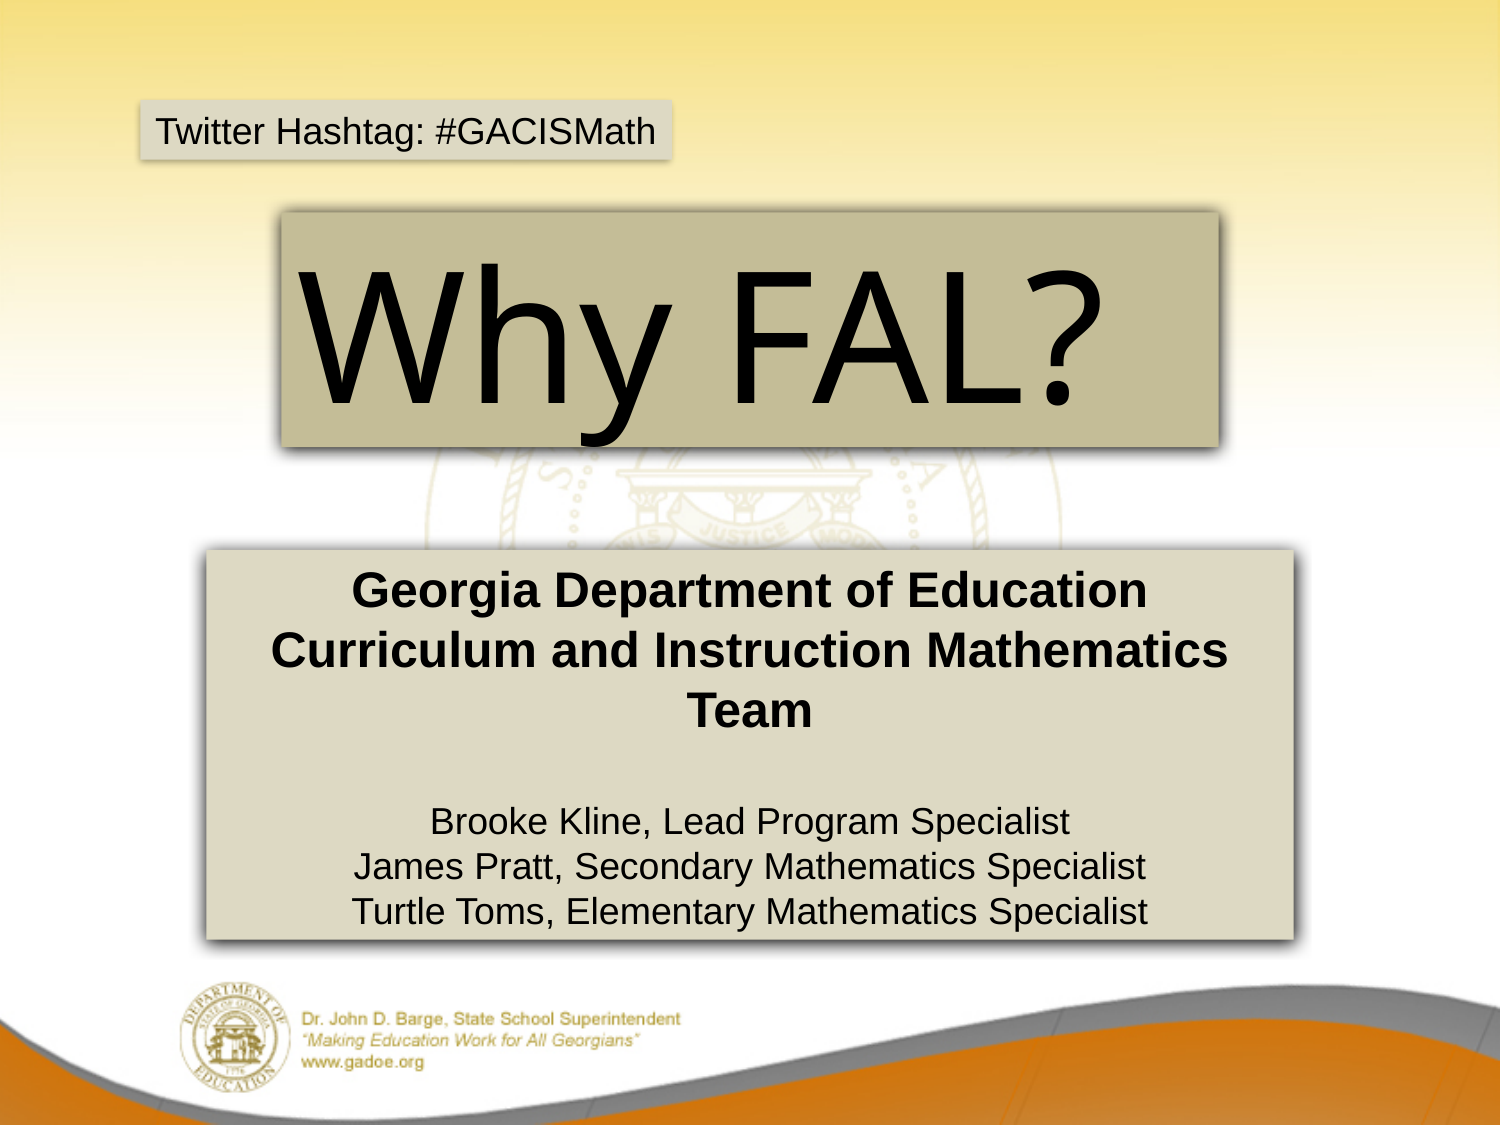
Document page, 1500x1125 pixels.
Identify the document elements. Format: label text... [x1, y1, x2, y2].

text_box Georgia Department of Education Curriculum and Instruction Mathematics Team Brooke Kline, Lead Program Specialist James Pratt, Secondary Mathematics Specialist Turtle Toms, Elementary Mathematics Specialist [206, 549, 1294, 940]
picture [0, 0, 1500, 1125]
text_box Why FAL? [281, 212, 1219, 448]
text_box Twitter Hashtag: #GACISMath [140, 99, 672, 160]
